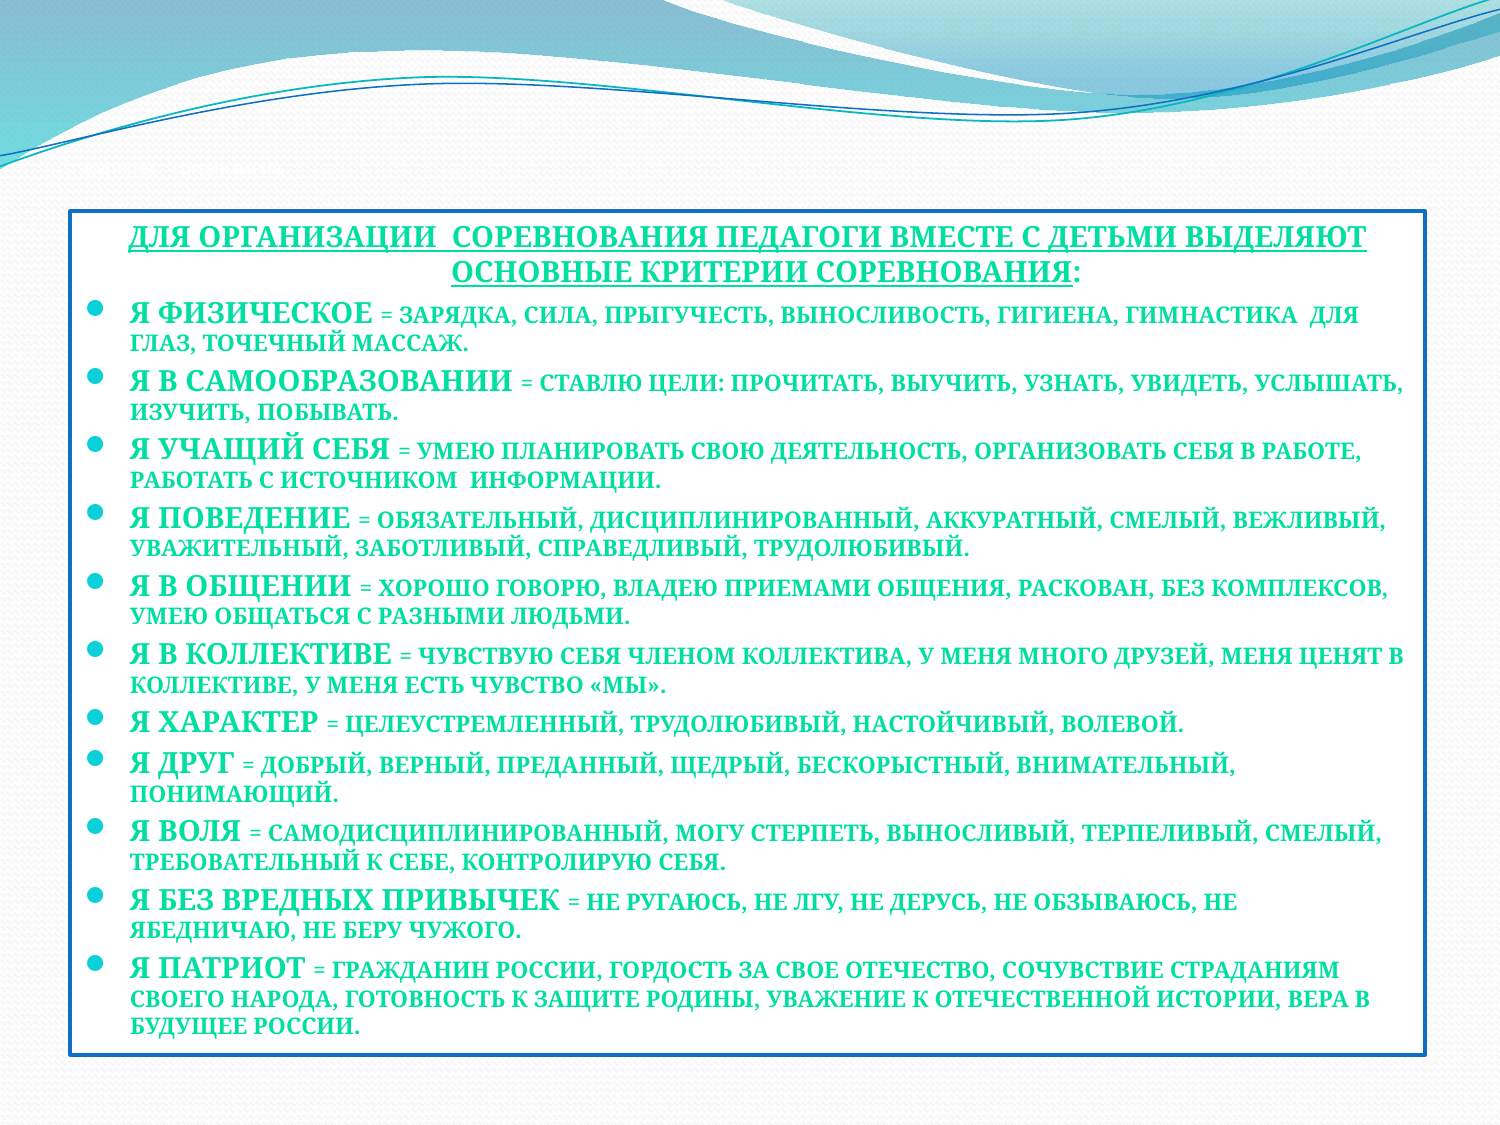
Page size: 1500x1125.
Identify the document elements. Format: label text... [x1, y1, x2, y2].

title ХОД ИГРЫ - СОРЕВНОВАНИЯ. [82, 35, 1432, 178]
list Для организации соревнования педагоги вместе с детьми выделяют Основные критерии соревнования: Я ФИЗИЧЕСКОЕ = зарядка, сила, прыгучесть, выносливость, гигиена, гимнастика для глаз, точечный массаж. Я В САМООБРАЗОВАНИИ = ставлю цели: прочитать, выучить, узнать, увидеть, услышать, изучить, побывать. Я УЧАЩИЙ СЕБЯ = умею планировать свою деятельность, организовать себя в работе, работать с источником информации. Я ПОВЕДЕНИЕ = обязательный, дисциплинированный, аккуратный, смелый, вежливый, уважительный, заботливый, справедливый, трудолюбивый. Я В ОБЩЕНИИ = хорошо говорю, владею приемами общения, раскован, без комплексов, умею общаться с разными людьми. Я В КОЛЛЕКТИВЕ = чувствую себя членом коллектива, у меня много друзей, меня ценят в коллективе, у меня есть чувство «мы». Я ХАРАКТЕР = целеустремленный, трудолюбивый, настойчивый, волевой. Я ДРУГ = добрый, верный, преданный, щедрый, бескорыстный, внимательный, понимающий. Я ВОЛЯ = самодисциплинированный, могу стерпеть, выносливый, терпеливый, смелый, требовательный к себе, контролирую себя. Я БЕЗ ВРЕДНЫХ ПРИВЫЧЕК = не ругаюсь, не лгу, не дерусь, не обзываюсь, не ябедничаю, не беру чужого. Я ПАТРИОТ = гражданин России, гордость за свое отечество, сочувствие страданиям своего народа, готовность к защите Родины, уважение к отечественной истории, вера в будущее России. [68, 209, 1427, 1057]
